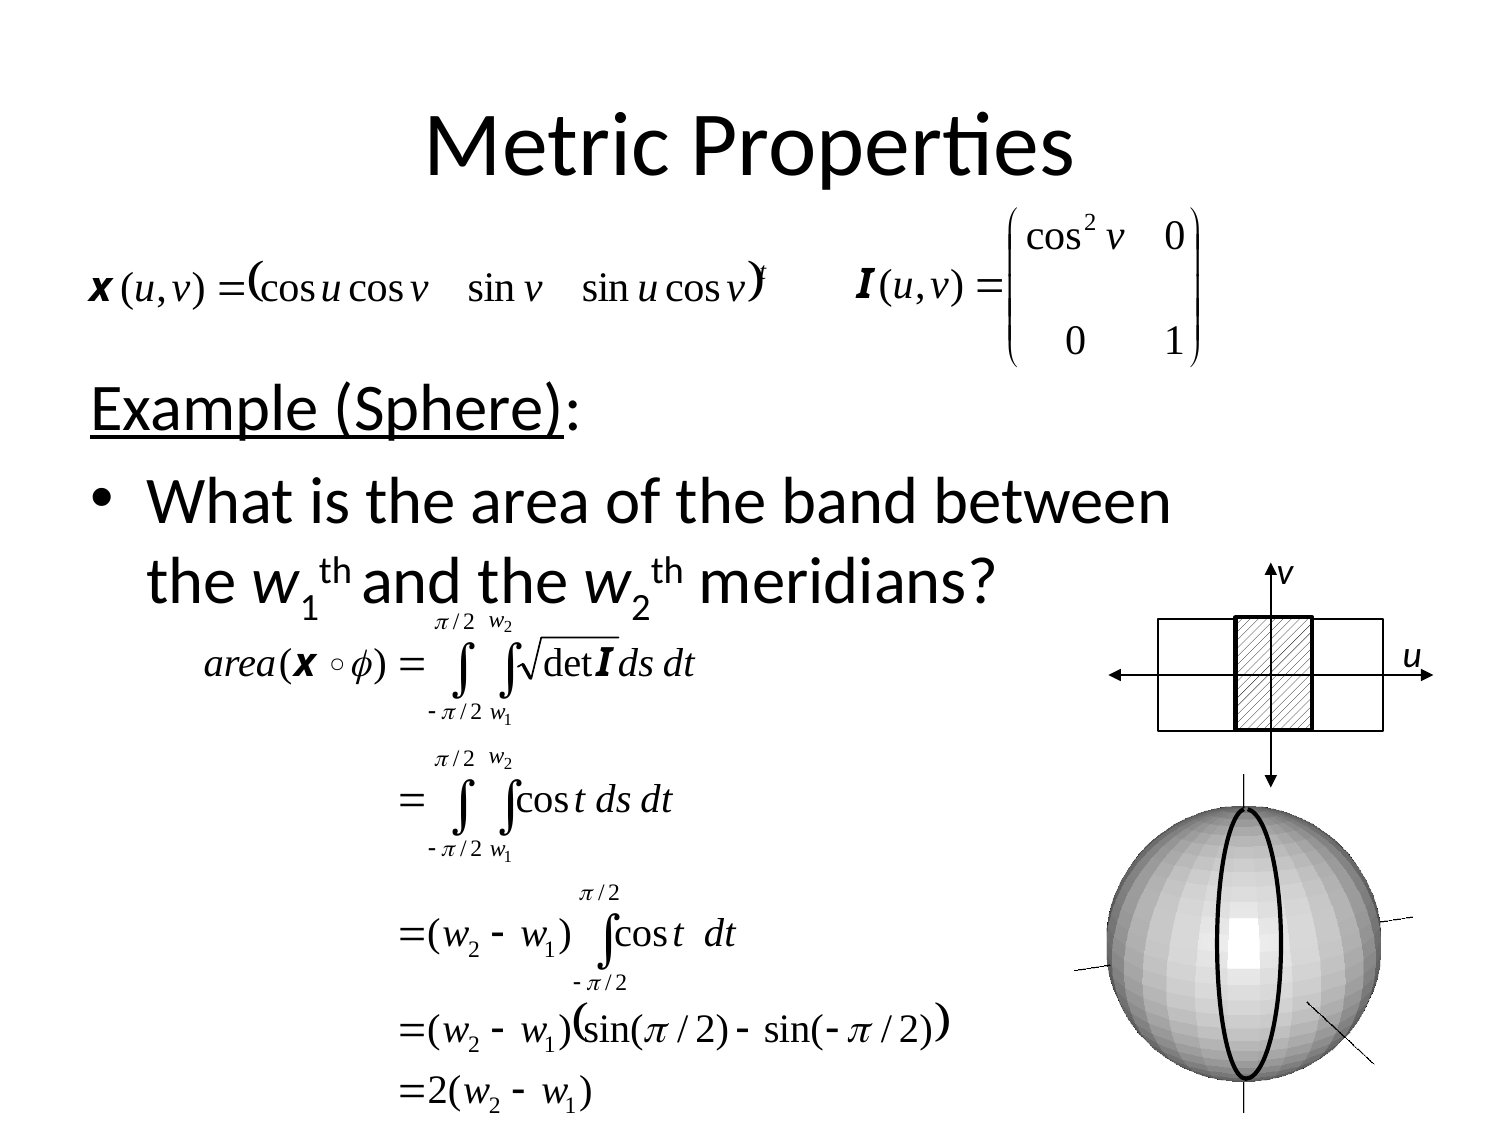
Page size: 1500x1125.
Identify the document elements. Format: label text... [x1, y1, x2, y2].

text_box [853, 199, 1213, 376]
text_box [1276, 684, 1314, 732]
picture [1074, 774, 1413, 1113]
text_box u [1387, 623, 1437, 683]
text_box [1156, 684, 1266, 733]
text_box [1233, 684, 1266, 732]
text_box v [1261, 539, 1309, 600]
title Metric Properties [75, 45, 1425, 233]
text_box [1233, 615, 1266, 674]
text_box [1156, 617, 1233, 674]
text_box [1314, 617, 1385, 674]
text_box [81, 252, 776, 320]
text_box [197, 599, 951, 1123]
text_box [1276, 684, 1385, 733]
list Example (Sphere): What is the area of the band between the w1th and the w2th meridians? [75, 262, 1425, 1125]
text_box [1276, 615, 1314, 674]
